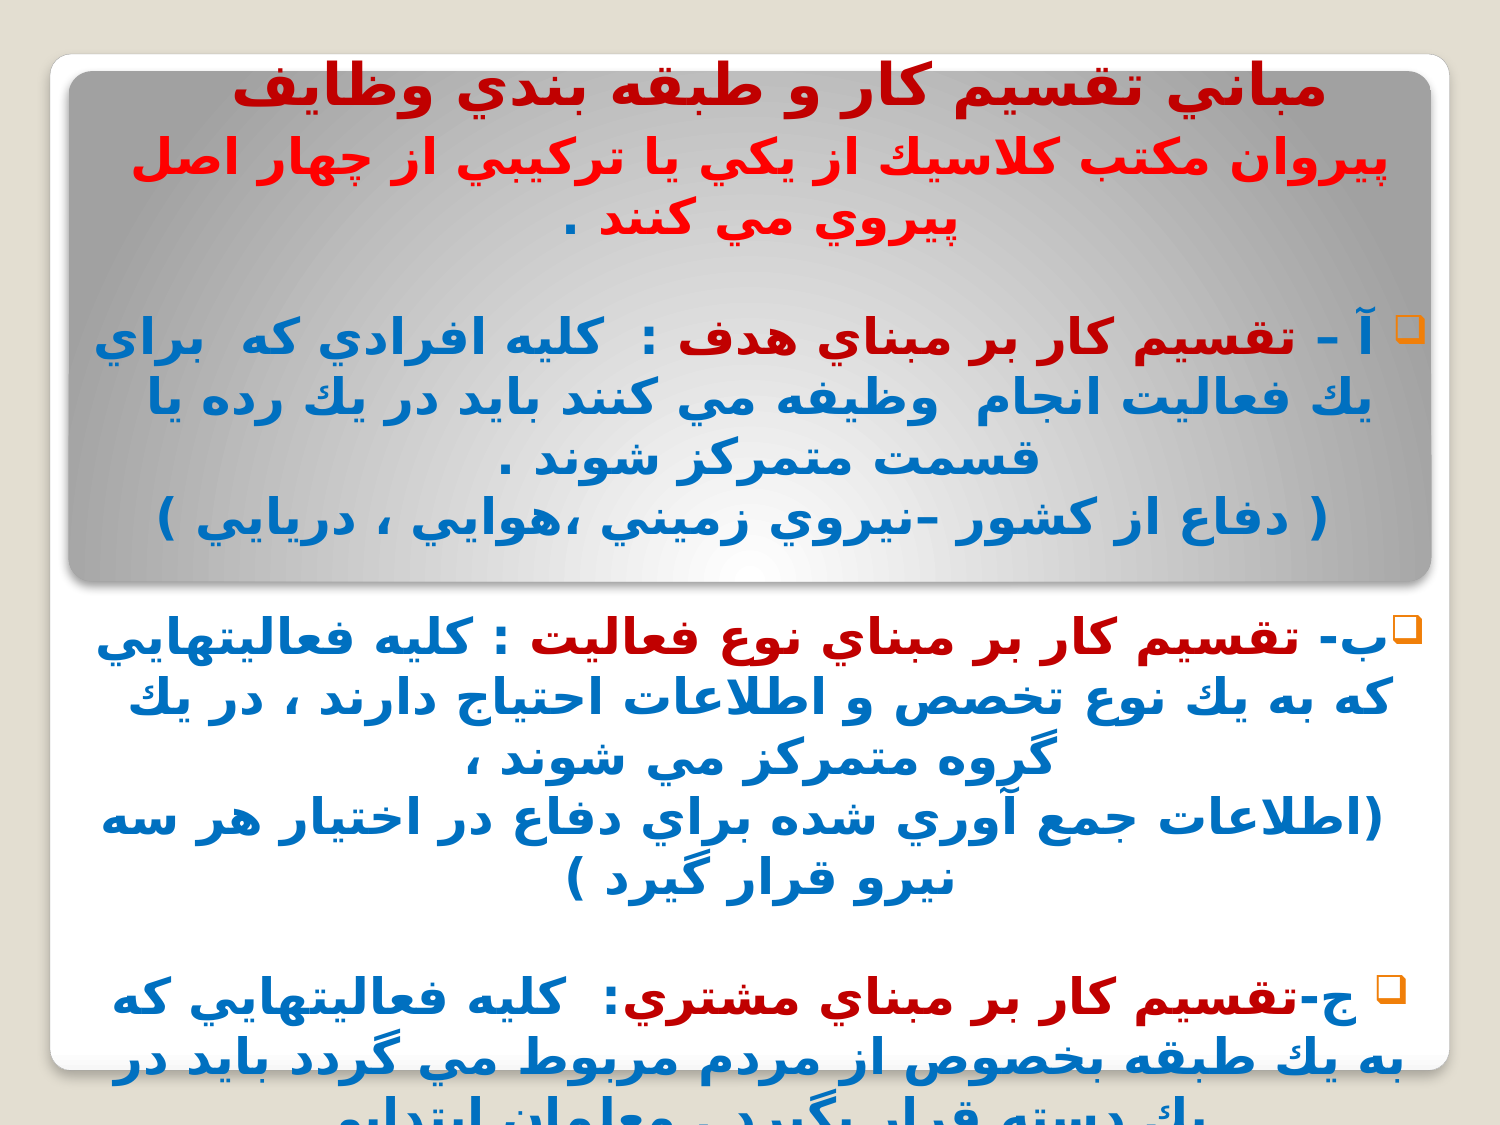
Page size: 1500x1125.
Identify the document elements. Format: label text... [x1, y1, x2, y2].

title مباني تقسيم كار و طبقه بندي وظايف [0, 0, 1500, 125]
subtitle پيروان مكتب كلاسيك از يكي يا تركيبي از چهار اصل پيروي مي كنند . آ – تقسيم كار بر مبناي هدف : كليه افرادي كه براي يك فعاليت انجام وظيفه مي كنند بايد در يك رده يا قسمت متمركز شوند . ( دفاع از كشور –نيروي زميني ،هوايي ، دريايي ) ب- تقسيم كار بر مبناي نوع فعاليت : كليه فعاليتهايي كه به يك نوع تخصص و اطلاعات احتياج دارند ، در يك گروه متمركز مي شوند ، (اطلاعات جمع آوري شده براي دفاع در اختيار هر سه نيرو قرار گيرد ) ج-تقسيم كار بر مبناي مشتري: كليه فعاليتهايي كه به يك طبقه بخصوص از مردم مربوط مي گردد بايد در يك دسته قرار بگيرد . معلمان ابتدايي د- تقسيم كار بر مبناي منطقه جغرافيايي: كليه فعاليتهايي كه در يك منطقه وجود دارد بايد تحت نظارت يك رهبر و يا مدير قرارگيرد. [50, 125, 1463, 1125]
